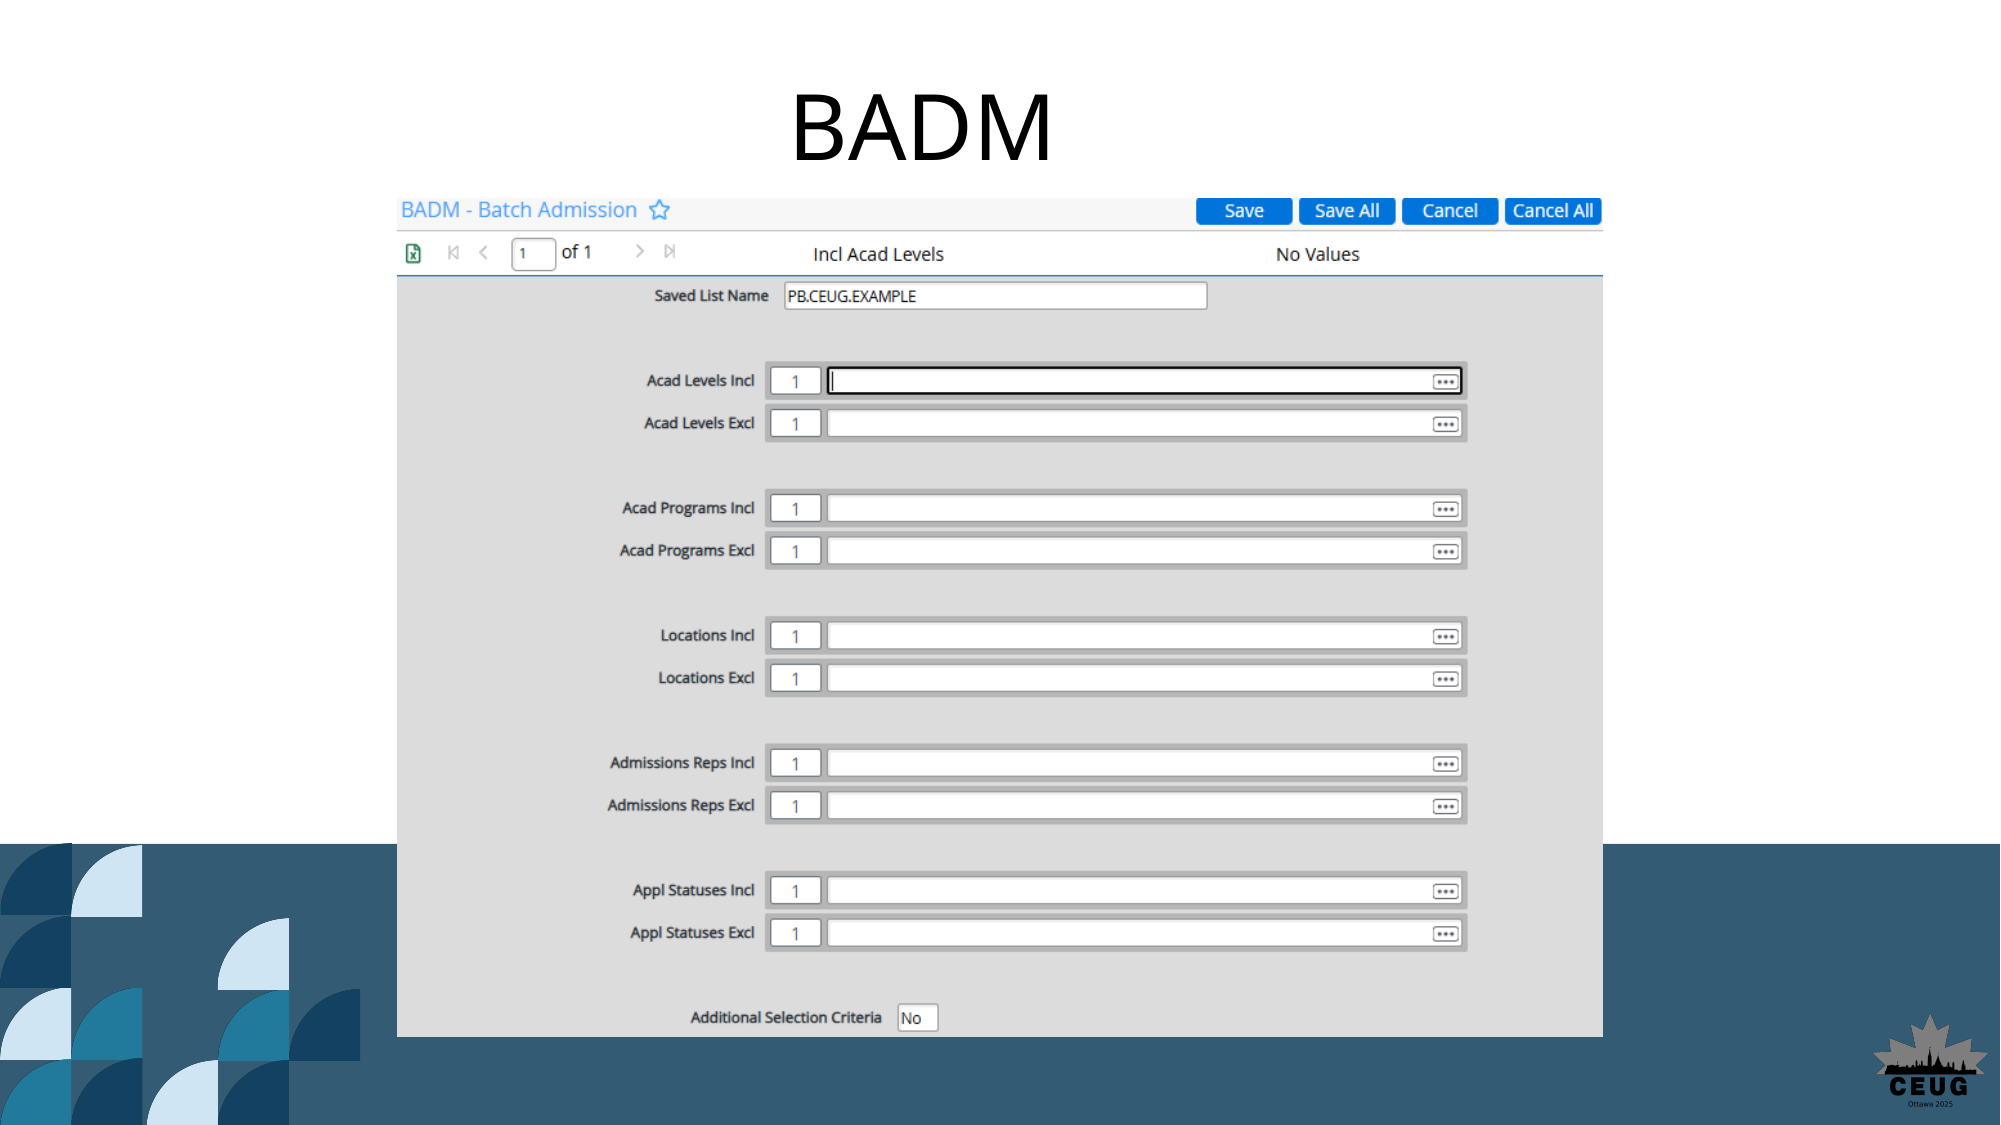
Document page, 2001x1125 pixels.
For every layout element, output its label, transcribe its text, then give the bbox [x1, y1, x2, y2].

picture [146, 918, 361, 1125]
picture [1872, 1013, 1989, 1110]
picture [0, 843, 143, 1125]
picture [396, 197, 1604, 1038]
title BADM [74, 63, 1772, 199]
